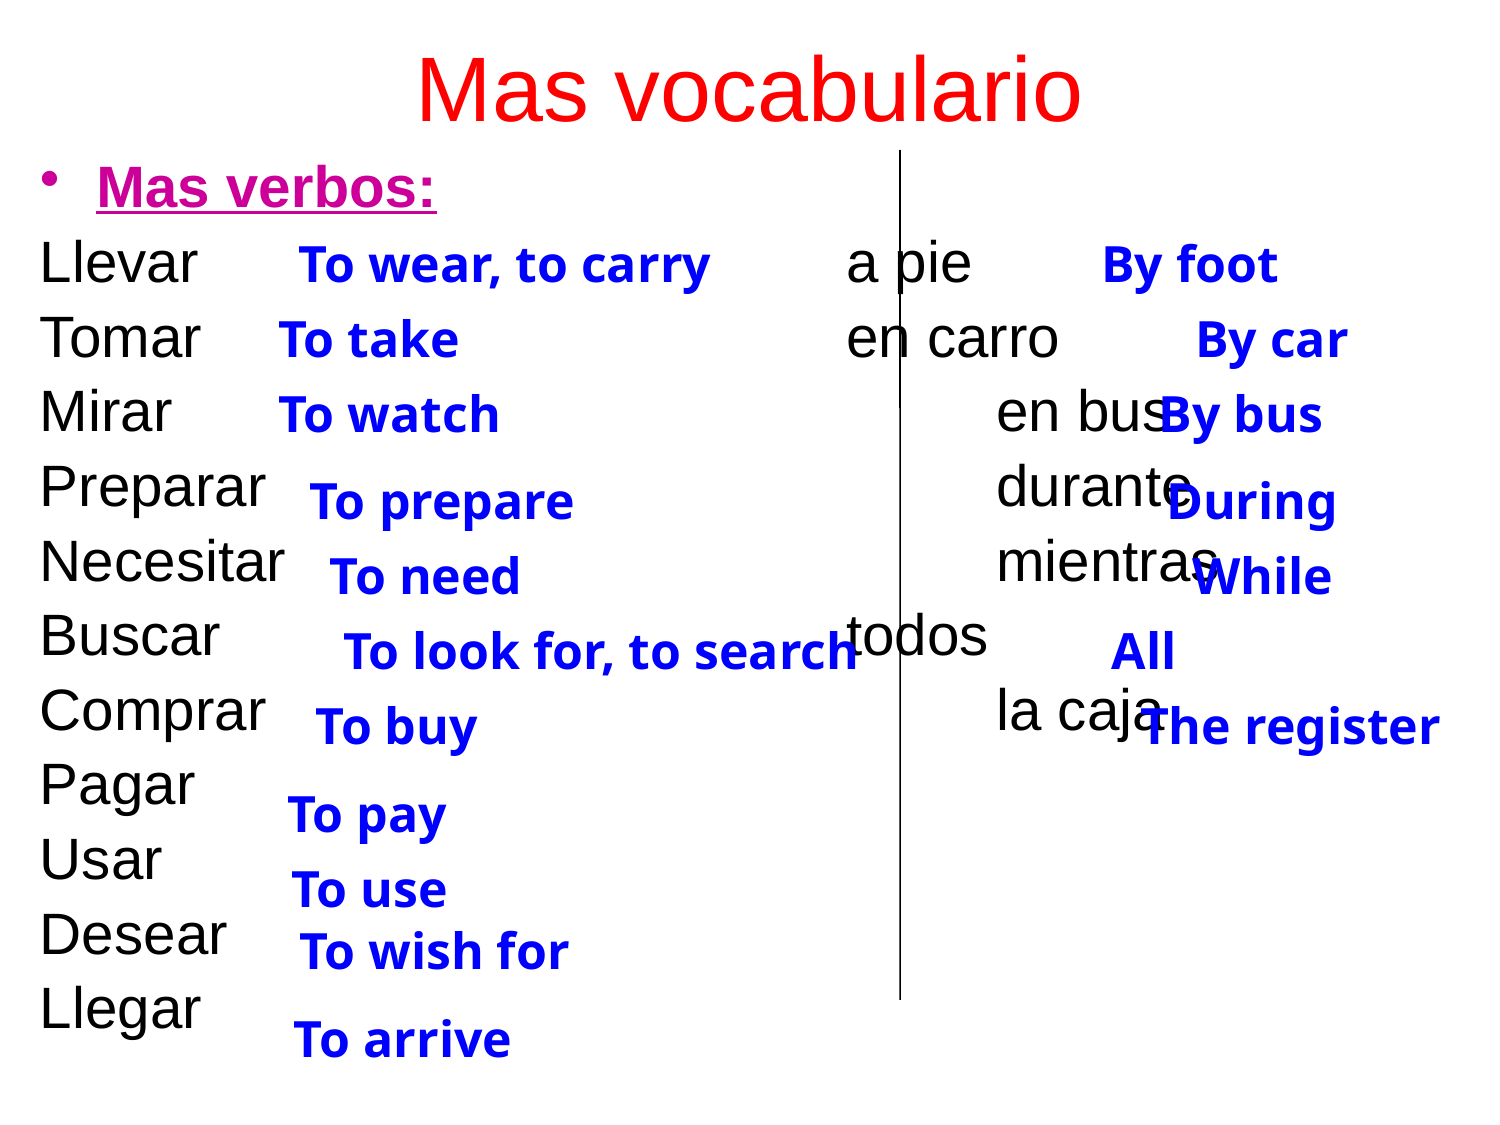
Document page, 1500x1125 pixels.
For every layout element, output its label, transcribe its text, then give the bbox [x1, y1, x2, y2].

text_box To look for, to search [328, 612, 875, 688]
text_box By car [1180, 299, 1364, 375]
text_box To use [276, 849, 463, 925]
text_box To arrive [279, 999, 528, 1075]
text_box All [1097, 612, 1192, 688]
text_box To take [263, 299, 476, 374]
text_box The register [1125, 687, 1457, 763]
text_box To wish for [284, 912, 586, 988]
title Mas vocabulario [75, 12, 1425, 158]
text_box To need [315, 537, 538, 613]
text_box By bus [1143, 374, 1338, 450]
text_box While [1177, 537, 1348, 613]
text_box To pay [272, 774, 463, 850]
text_box To buy [300, 687, 493, 763]
text_box During [1151, 462, 1354, 538]
list Mas verbos: Llevar a pie Tomar en carro Mirar en bus Preparar durante Necesitar mientras Buscar todos Comprar la caja Pagar Usar Desear Llegar [24, 149, 1375, 1125]
text_box To watch [263, 374, 516, 450]
text_box To wear, to carry [283, 224, 727, 300]
text_box By foot [1086, 224, 1294, 300]
text_box To prepare [294, 462, 591, 538]
